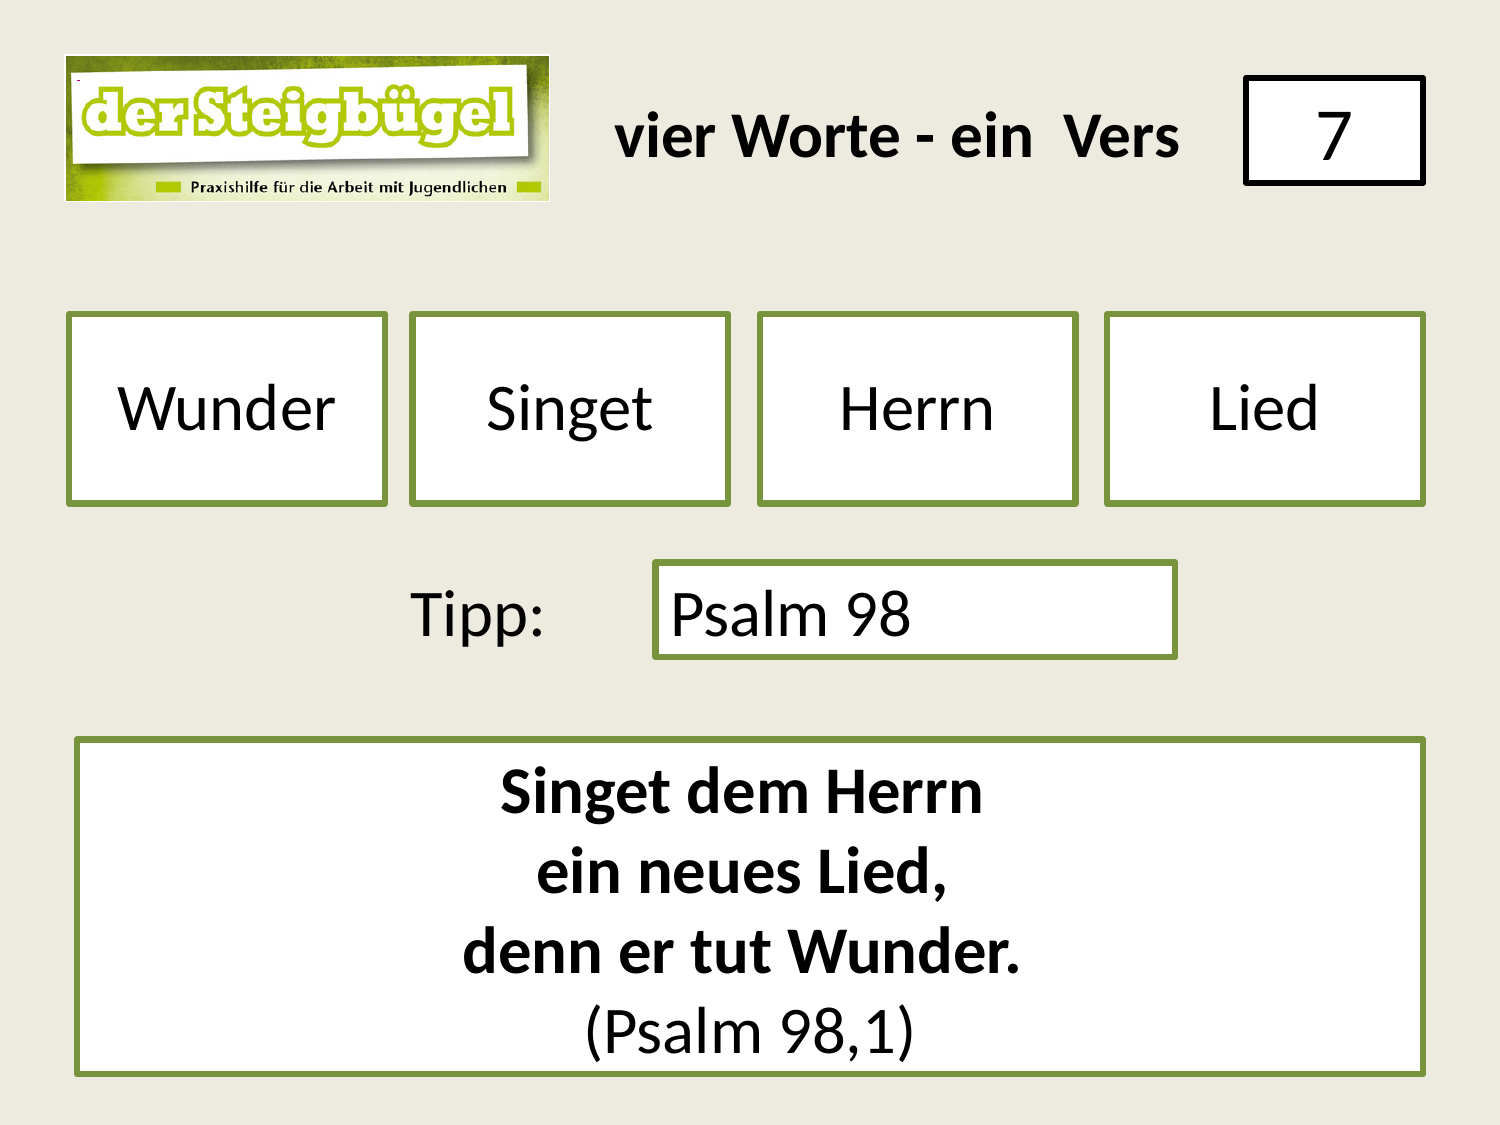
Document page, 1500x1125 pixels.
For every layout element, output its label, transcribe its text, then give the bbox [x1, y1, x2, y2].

text_box Tipp: [395, 562, 585, 658]
picture [64, 54, 550, 202]
text_box Singet dem Herrn ein neues Lied, denn er tut Wunder. (Psalm 98,1) [76, 739, 1424, 1075]
text_box Psalm 98 [655, 562, 739, 658]
text_box 7 [1246, 78, 1424, 183]
table_header [739, 536, 761, 688]
title vier Worte - ein Vers [584, 54, 1211, 209]
text_box Psalm 98 [761, 562, 1176, 658]
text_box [64, 290, 1424, 528]
